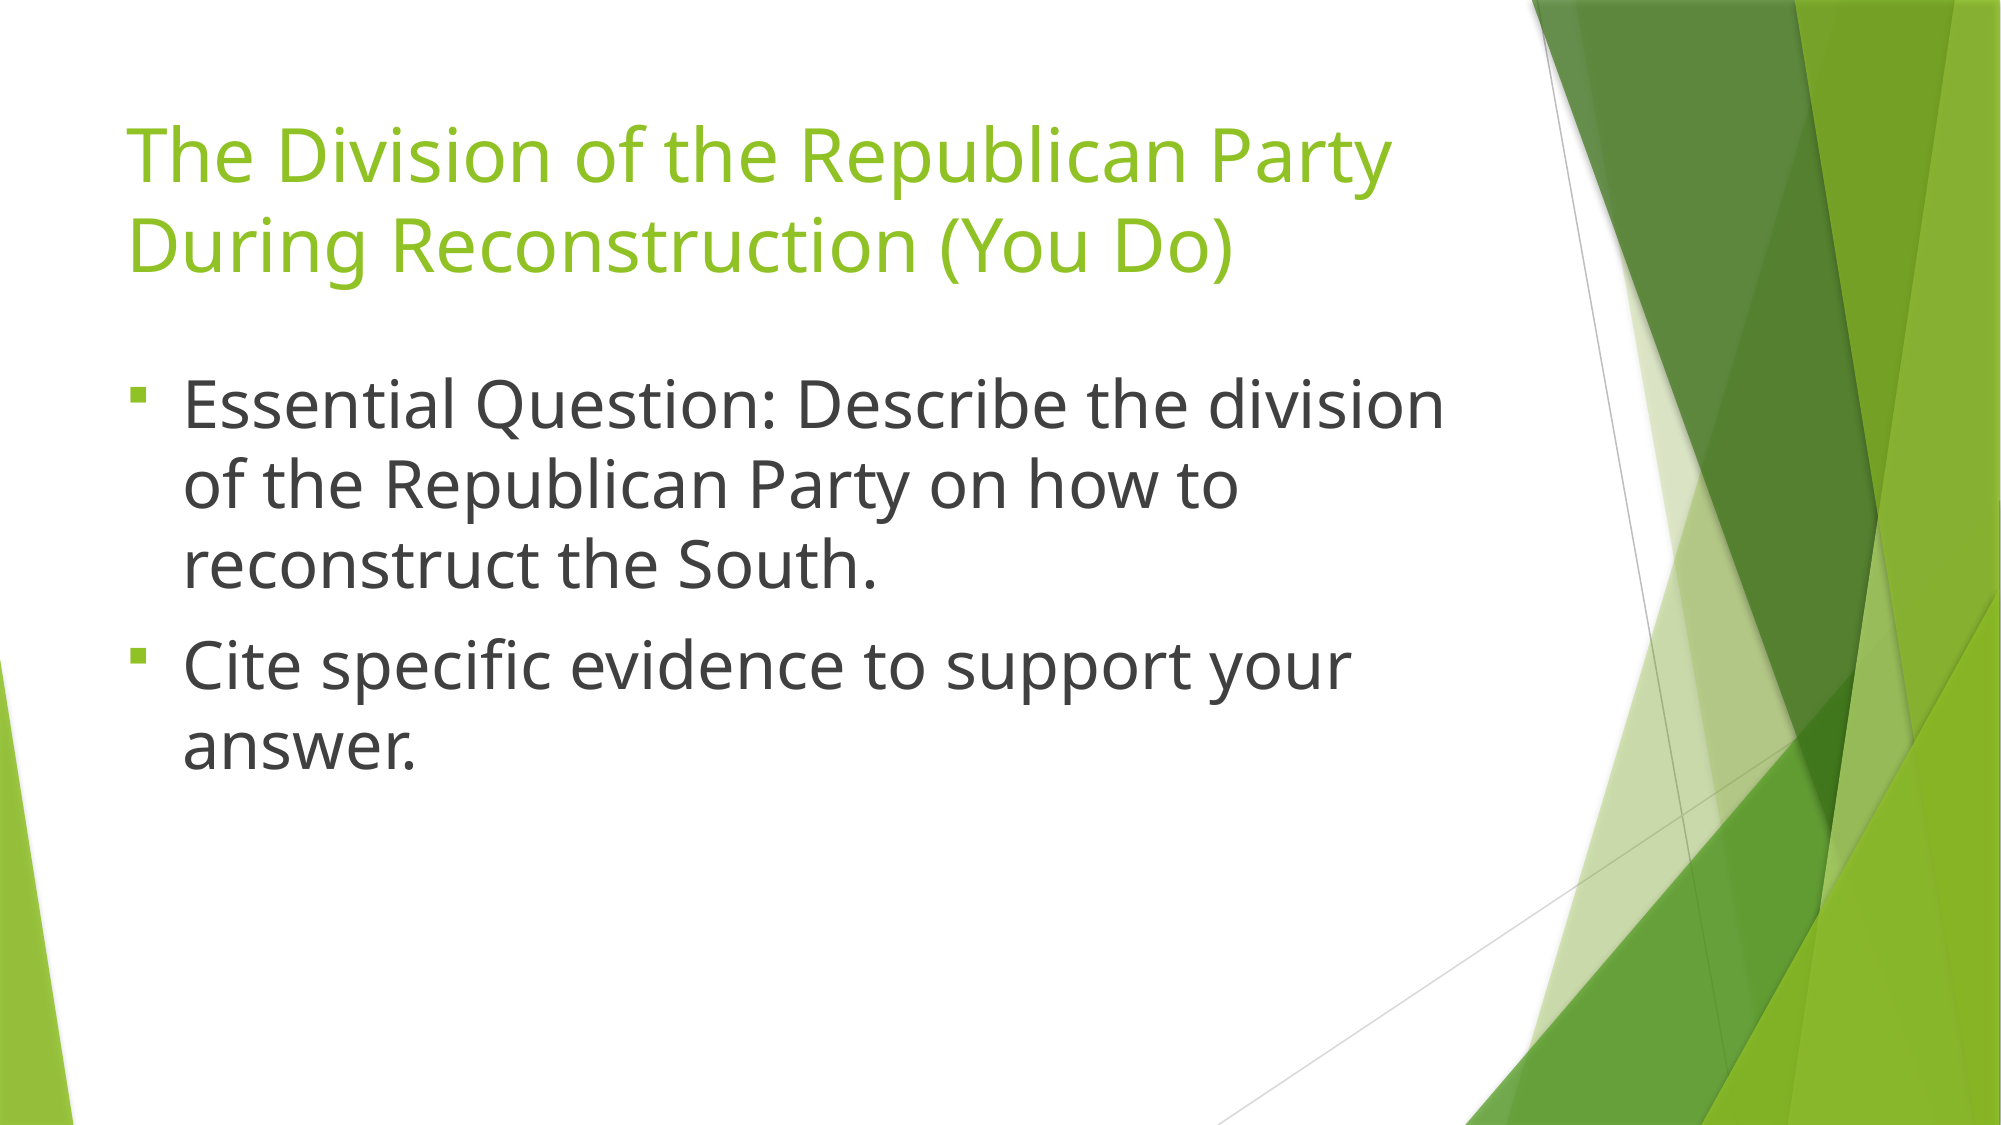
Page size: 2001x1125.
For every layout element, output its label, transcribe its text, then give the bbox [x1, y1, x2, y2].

list Essential Question: Describe the division of the Republican Party on how to reconstruct the South. Cite specific evidence to support your answer. [111, 354, 1522, 992]
title The Division of the Republican Party During Reconstruction (You Do) [111, 99, 1522, 317]
